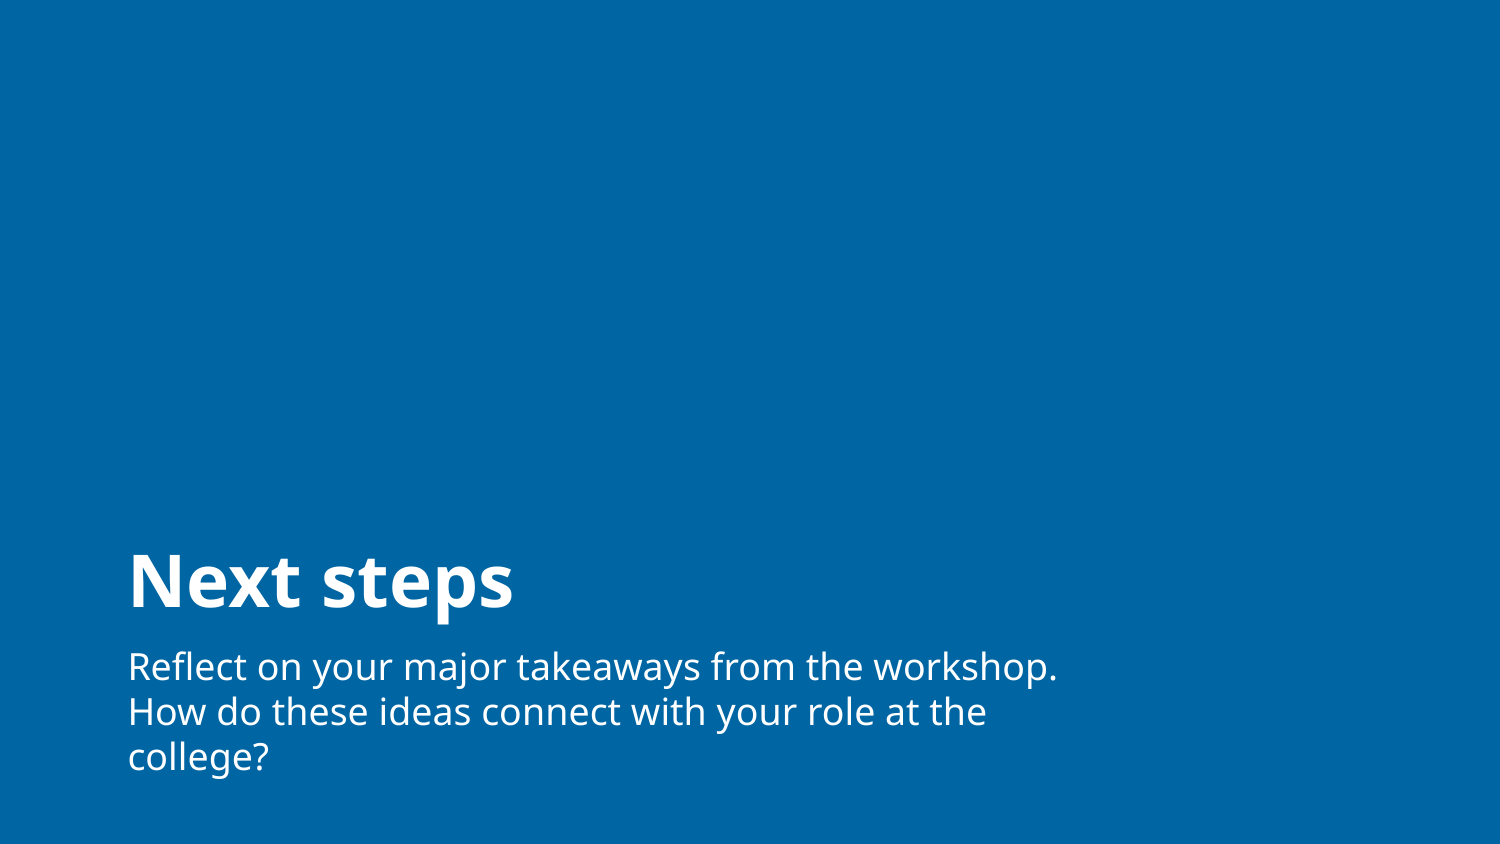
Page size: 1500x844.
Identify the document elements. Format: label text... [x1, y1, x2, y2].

title Next steps [112, 447, 1068, 628]
subtitle Reflect on your major takeaways from the workshop. How do these ideas connect with your role at the college? [112, 628, 1106, 758]
